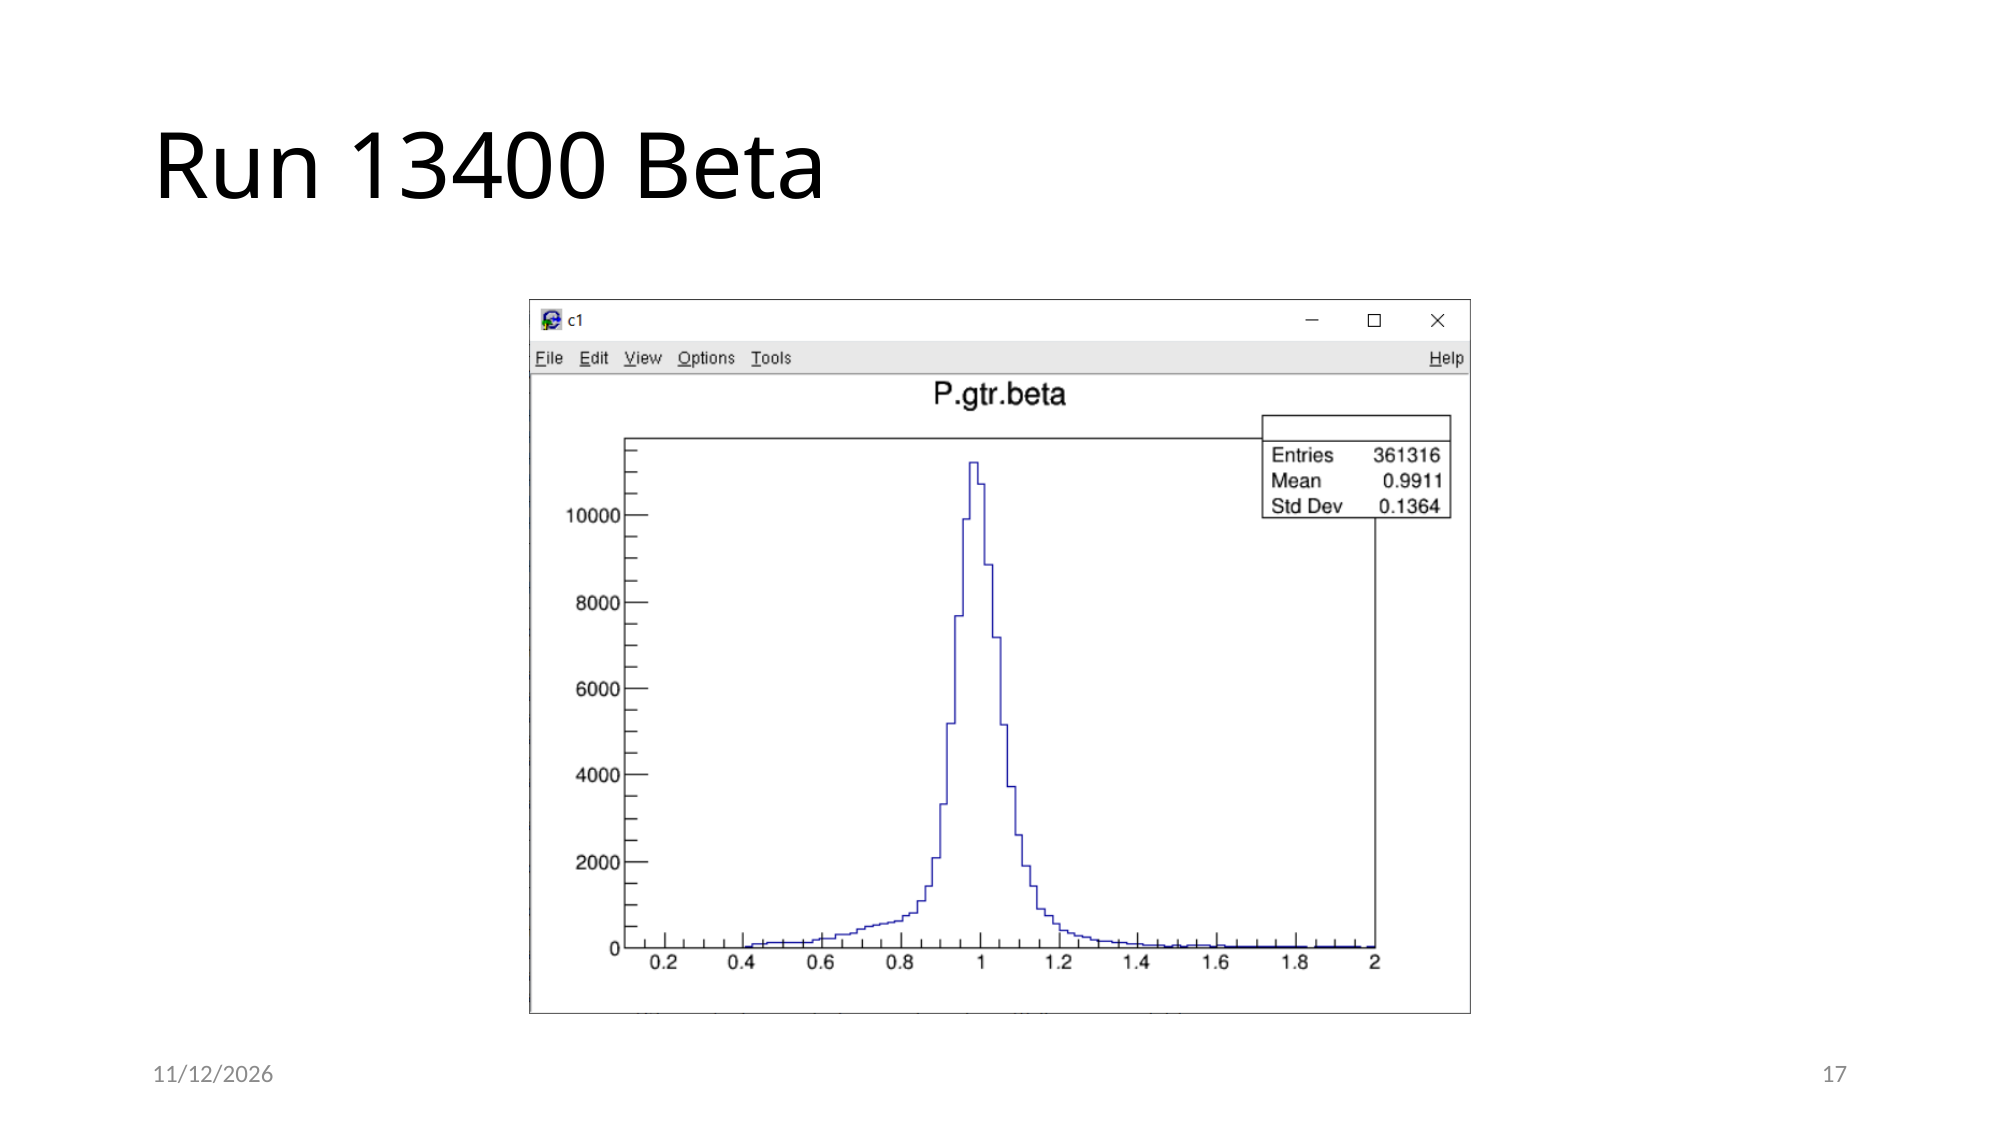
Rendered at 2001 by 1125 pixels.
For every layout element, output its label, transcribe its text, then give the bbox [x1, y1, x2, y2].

title Run 13400 Beta [137, 59, 1863, 278]
slide_number 17 [1412, 1042, 1863, 1103]
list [529, 299, 1471, 1014]
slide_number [137, 1042, 588, 1103]
